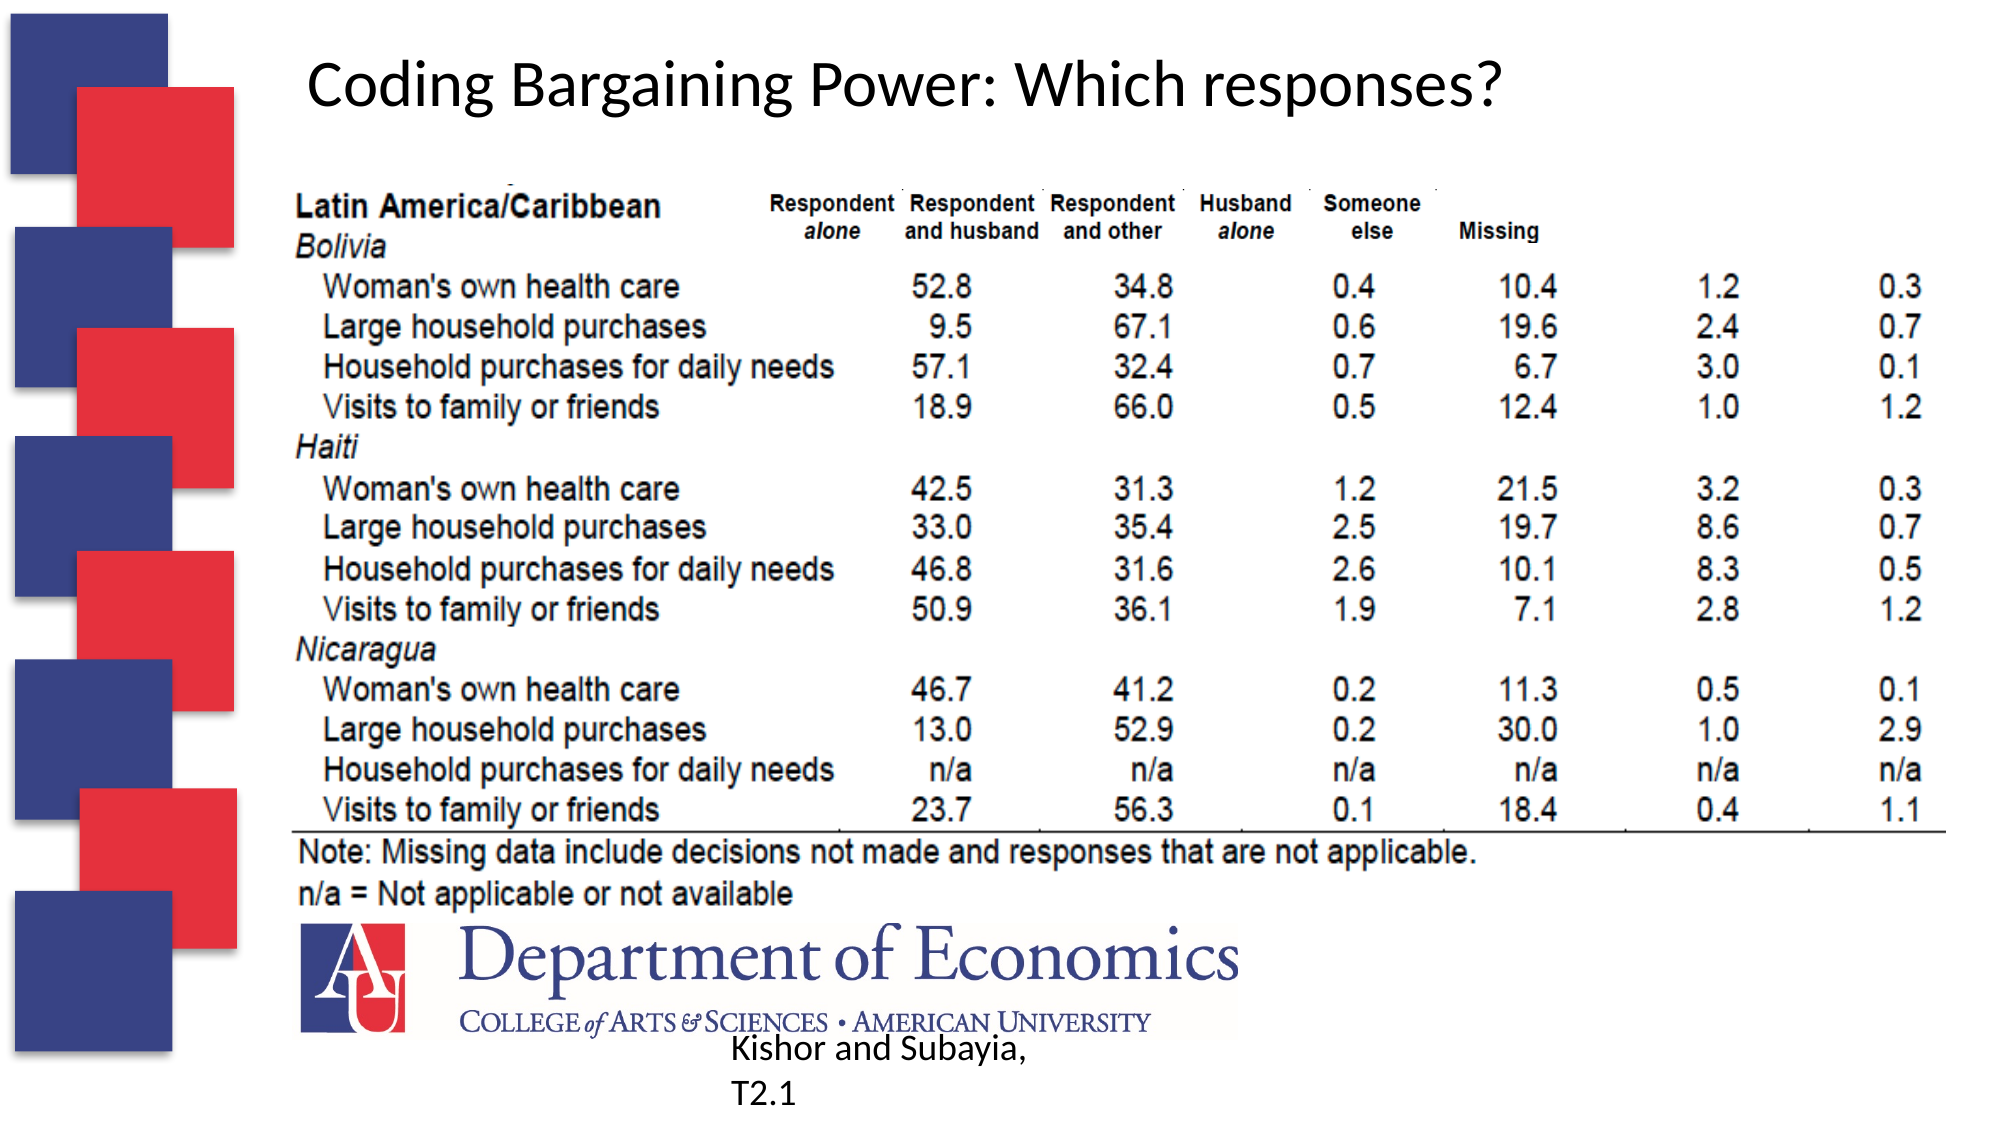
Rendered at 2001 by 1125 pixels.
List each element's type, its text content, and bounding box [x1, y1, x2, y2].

text_box Kishor and Subayia, T2.1 [716, 1040, 1059, 1121]
text_box Coding Bargaining Power: Which responses? [292, 45, 1589, 129]
text_box [76, 86, 235, 249]
text_box [76, 327, 235, 489]
text_box [76, 550, 235, 712]
picture [282, 184, 1946, 1040]
text_box [10, 13, 169, 175]
text_box [79, 787, 238, 950]
text_box [14, 890, 173, 1052]
text_box [14, 658, 173, 821]
text_box [14, 435, 173, 598]
text_box [14, 226, 173, 388]
